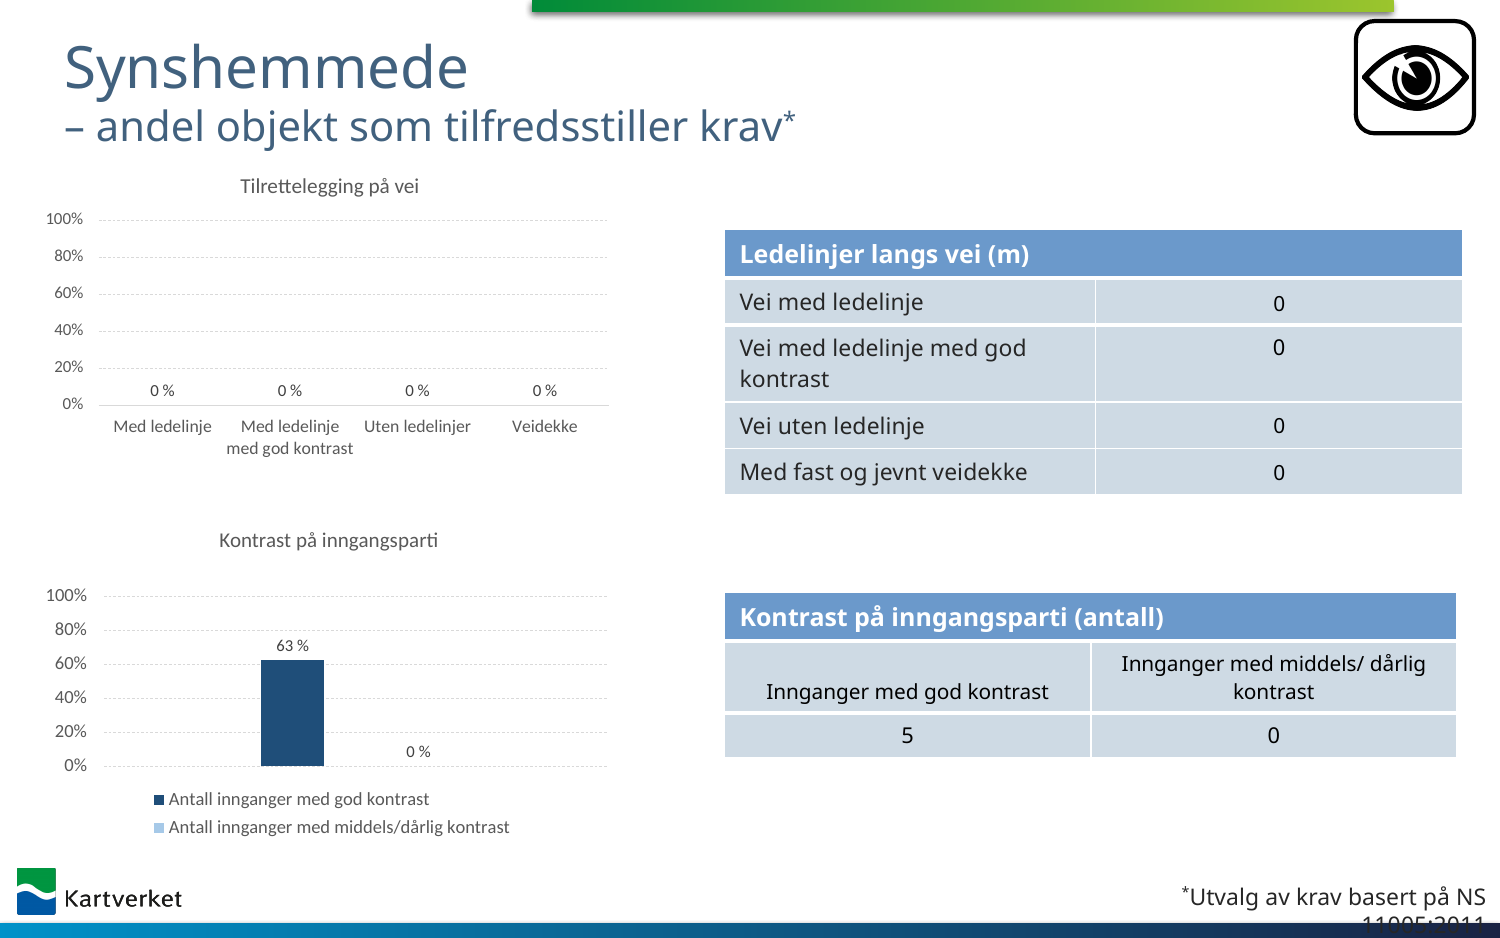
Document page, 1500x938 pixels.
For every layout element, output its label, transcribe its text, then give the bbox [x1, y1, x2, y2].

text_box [1355, 20, 1475, 134]
table_cell Vei med ledelinje [725, 280, 1095, 323]
picture [41, 520, 617, 846]
table_cell 0 [1096, 280, 1462, 323]
table_cell 5 [725, 715, 1090, 757]
table_cell 0 [1096, 403, 1462, 448]
table_cell Vei med ledelinje med god kontrast [725, 327, 1095, 401]
text_box Synshemmede – andel objekt som tilfredsstiller krav* [49, 24, 1431, 158]
table_cell Innganger med god kontrast [725, 643, 1090, 711]
table_cell 0 [1096, 449, 1462, 494]
table_header Ledelinjer langs vei (m) [725, 230, 1462, 276]
text_box *Utvalg av krav basert på NS 11005:2011 [1068, 873, 1500, 938]
table_header Kontrast på inngangsparti (antall) [725, 593, 1456, 639]
table_cell 0 [1096, 327, 1462, 401]
table_cell Med fast og jevnt veidekke [725, 449, 1095, 494]
picture [41, 166, 619, 492]
table_cell 0 [1092, 715, 1456, 757]
table_cell Innganger med middels/ dårlig kontrast [1092, 643, 1456, 711]
table_cell Vei uten ledelinje [725, 403, 1095, 448]
